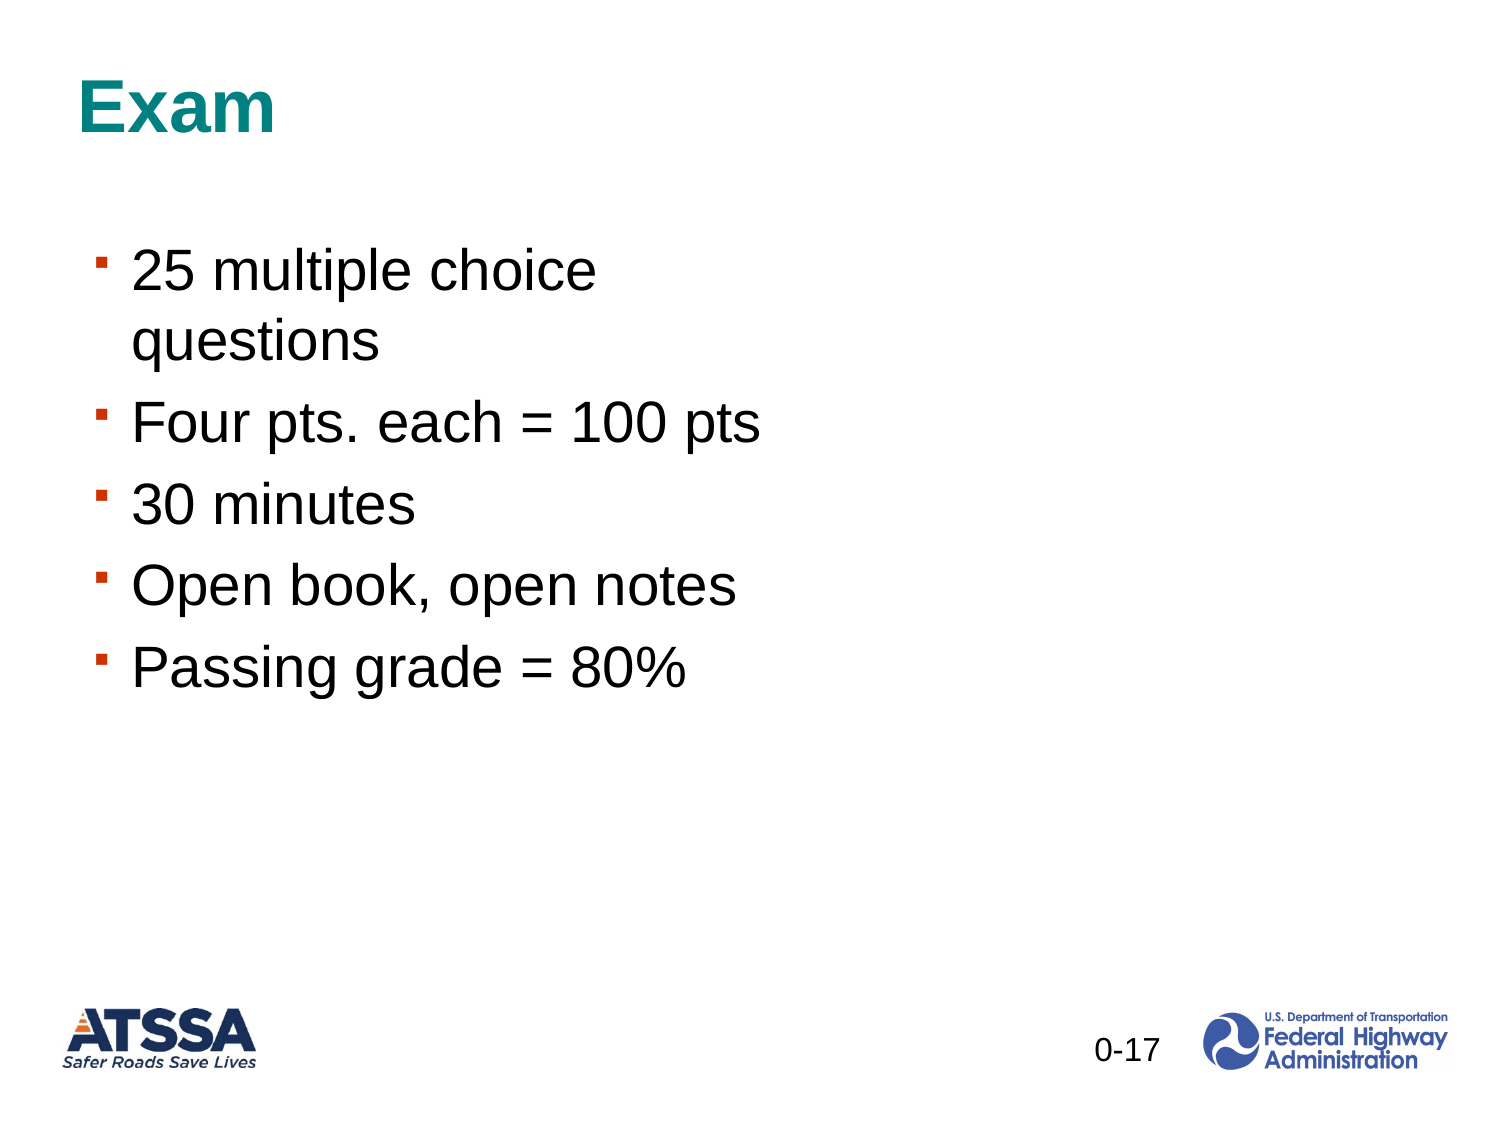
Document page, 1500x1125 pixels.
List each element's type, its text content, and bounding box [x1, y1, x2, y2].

picture [1200, 1008, 1450, 1072]
picture [62, 1008, 256, 1068]
title Exam [62, 12, 1500, 193]
list 25 multiple choice questions Four pts. each = 100 pts 30 minutes Open book, open notes Passing grade = 80% [77, 224, 813, 1001]
